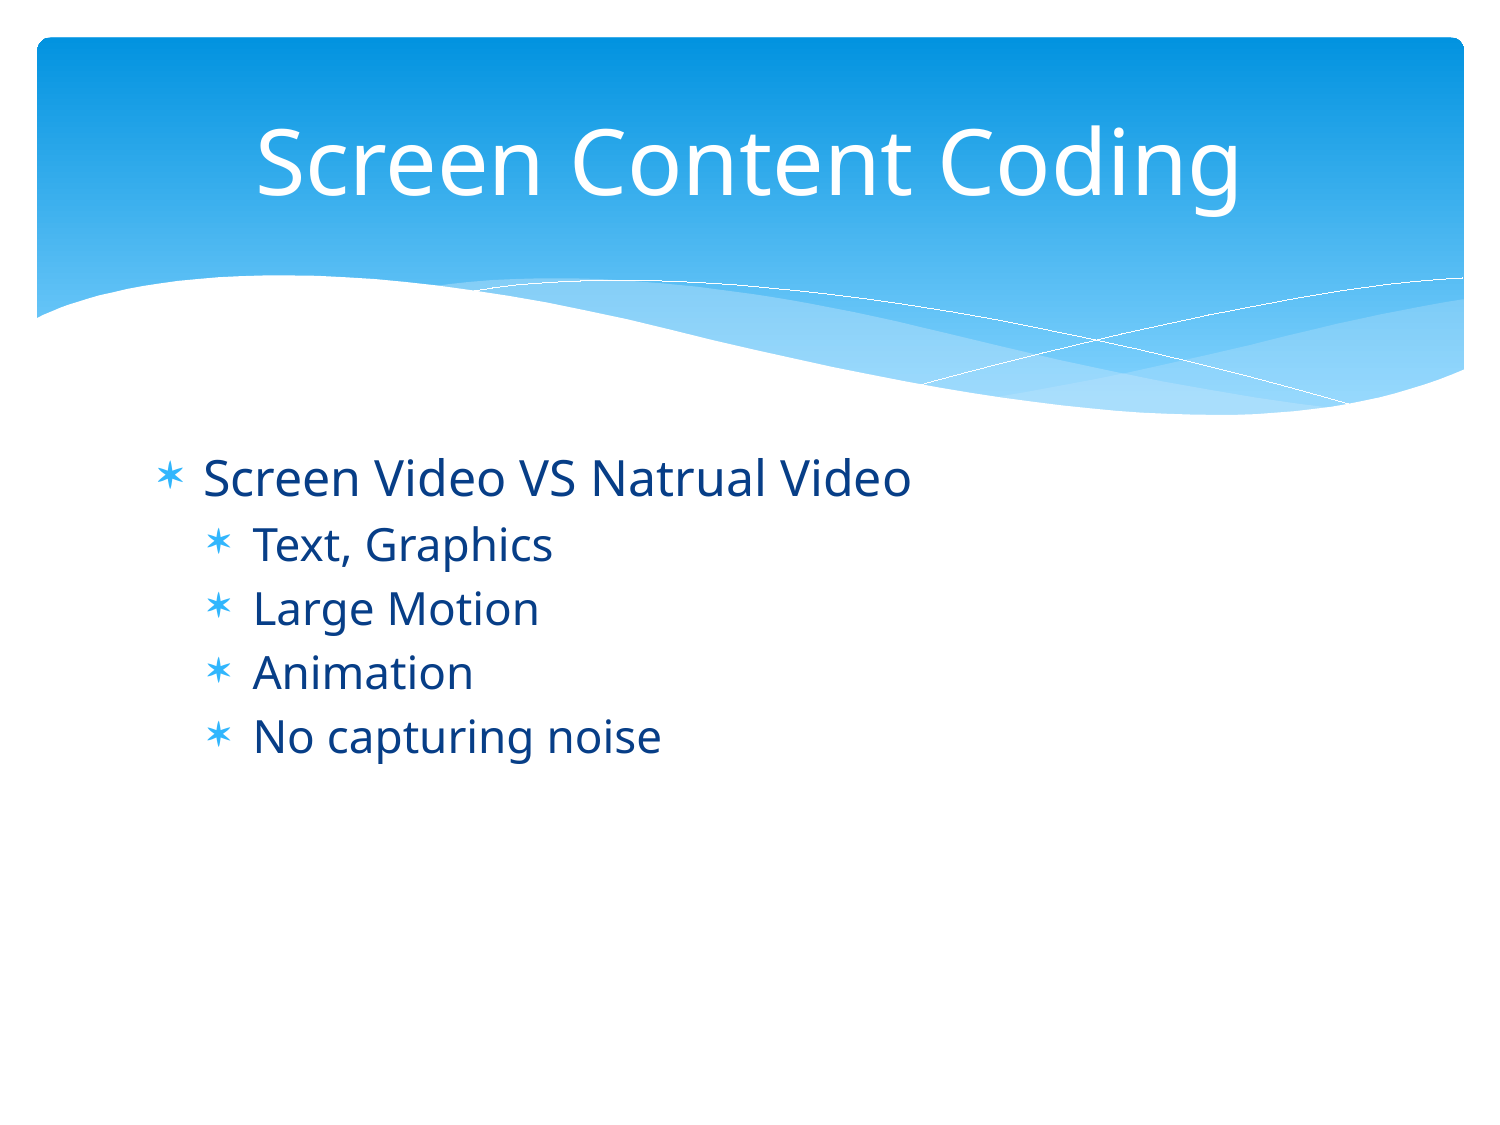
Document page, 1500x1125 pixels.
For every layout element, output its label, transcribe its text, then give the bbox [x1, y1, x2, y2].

title Screen Content Coding [75, 55, 1425, 261]
list Screen Video VS Natrual Video Text, Graphics Large Motion Animation No capturing noise [143, 438, 1359, 1005]
